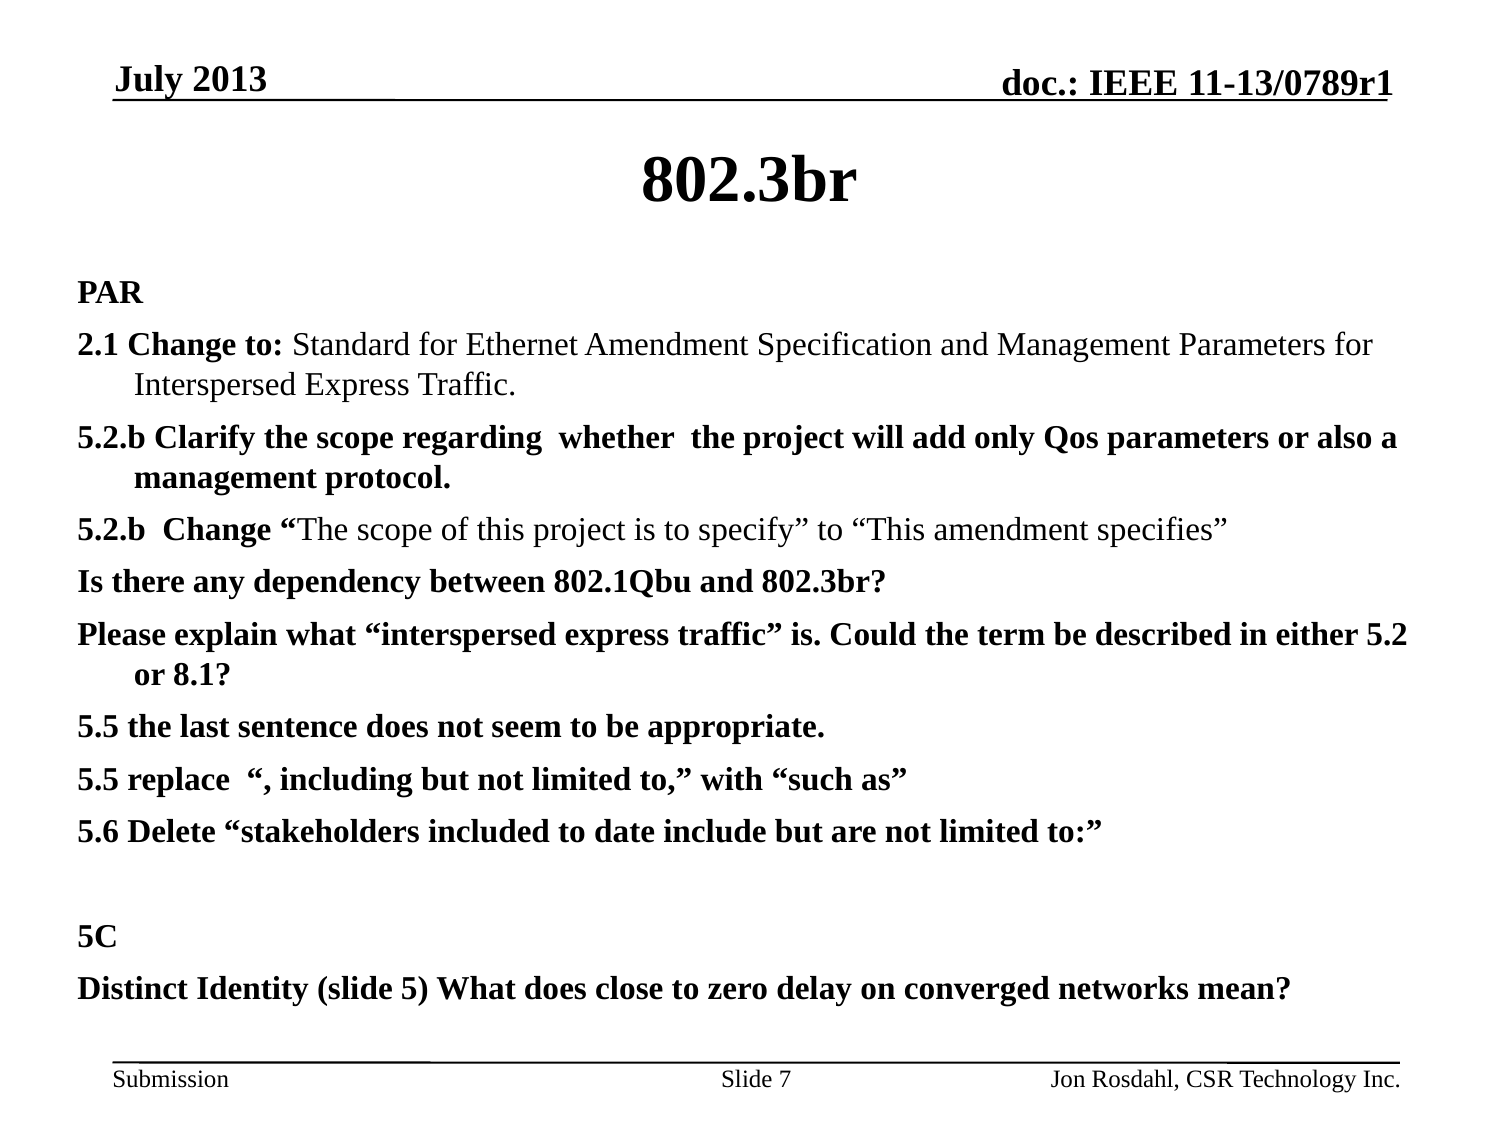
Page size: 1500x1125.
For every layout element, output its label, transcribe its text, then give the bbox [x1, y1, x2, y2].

list PAR 2.1 Change to: Standard for Ethernet Amendment Specification and Management Parameters for Interspersed Express Traffic. 5.2.b Clarify the scope regarding whether the project will add only Qos parameters or also a management protocol. 5.2.b Change “The scope of this project is to specify” to “This amendment specifies” Is there any dependency between 802.1Qbu and 802.3br? Please explain what “interspersed express traffic” is. Could the term be described in either 5.2 or 8.1? 5.5 the last sentence does not seem to be appropriate. 5.5 replace “, including but not limited to,” with “such as” 5.6 Delete “stakeholders included to date include but are not limited to:” 5C Distinct Identity (slide 5) What does close to zero delay on converged networks mean? [62, 262, 1463, 938]
slide_number Slide 7 [712, 1061, 800, 1123]
title 802.3br [112, 112, 1388, 238]
footer Jon Rosdahl, CSR Technology Inc. [878, 1061, 1402, 1093]
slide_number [114, 54, 423, 100]
